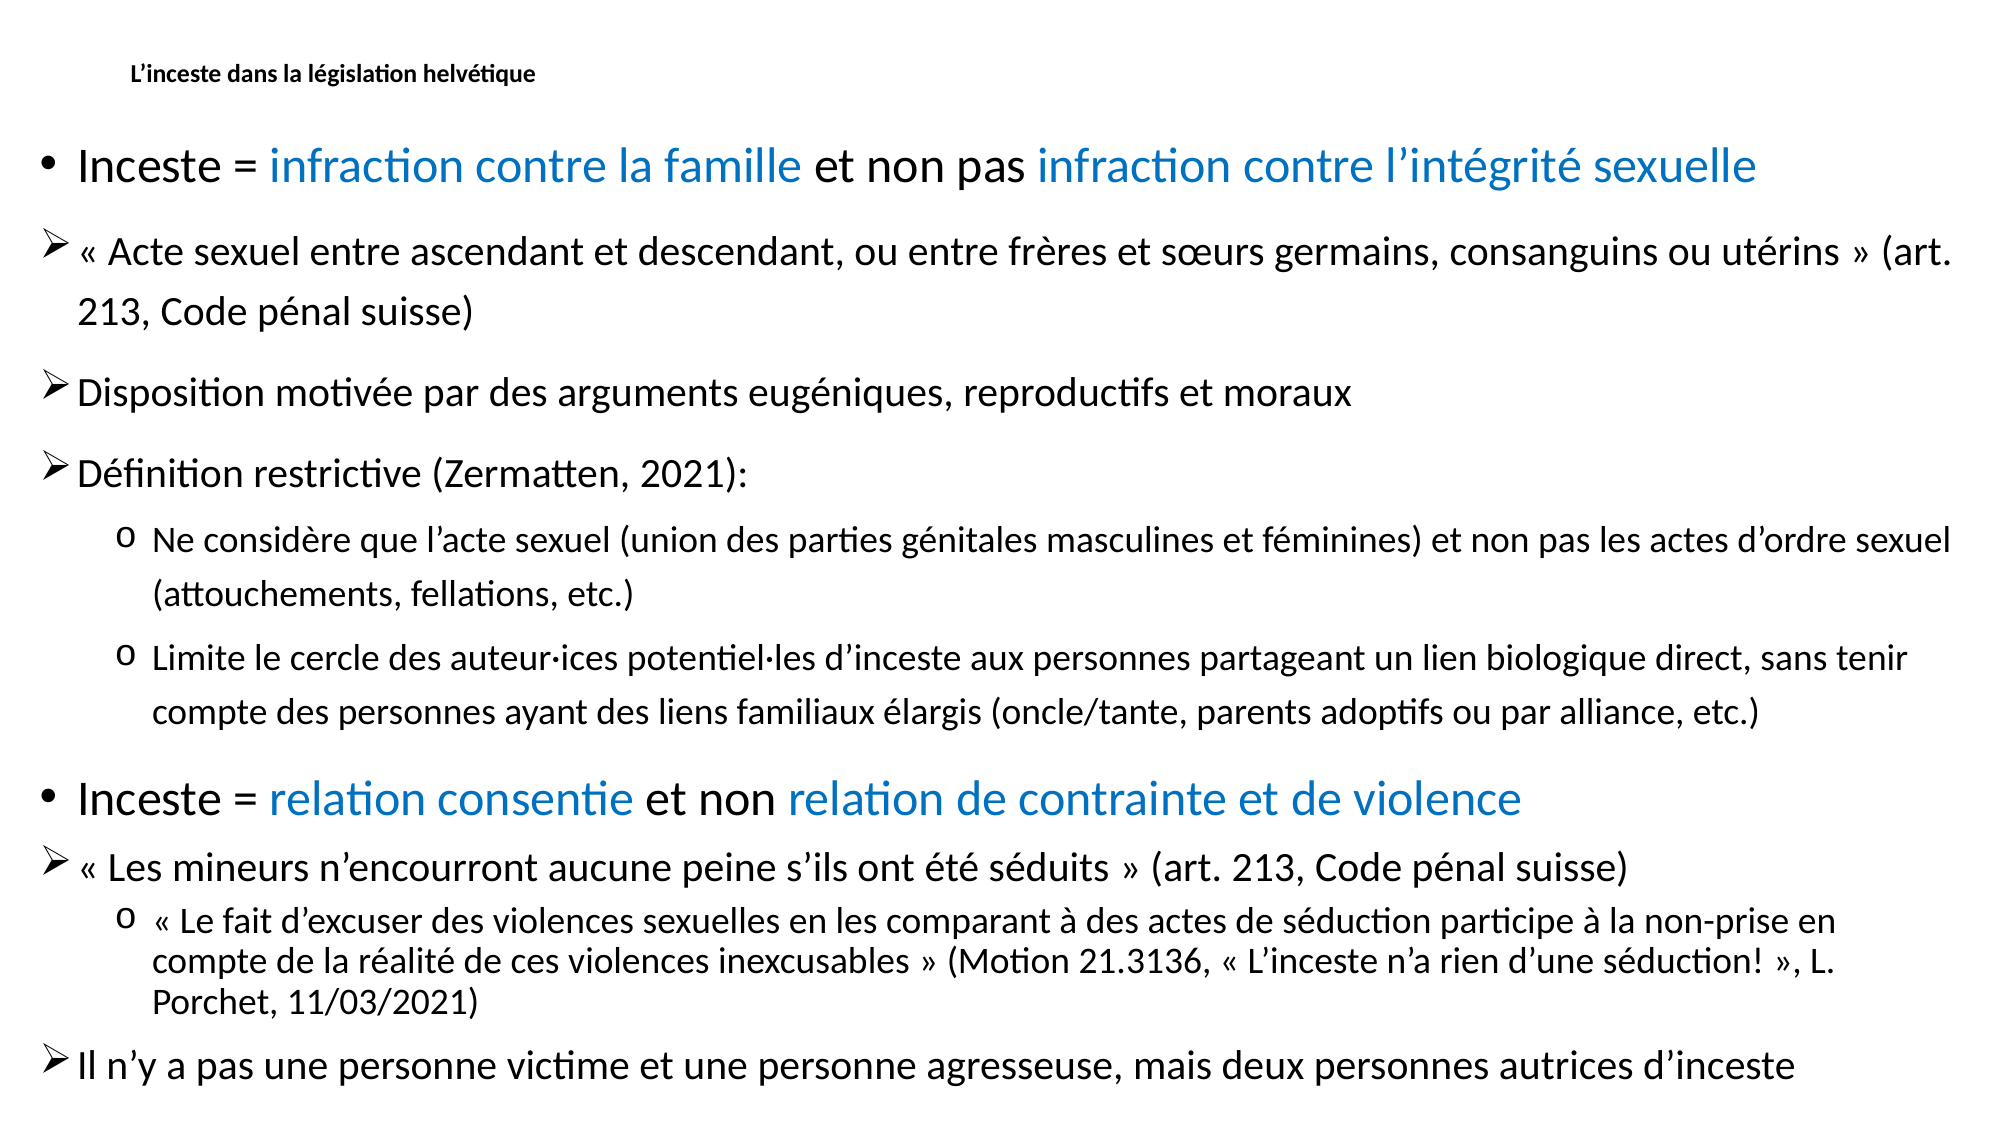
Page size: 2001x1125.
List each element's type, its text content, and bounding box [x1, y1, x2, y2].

list Inceste = infraction contre la famille et non pas infraction contre l’intégrité sexuelle « Acte sexuel entre ascendant et descendant, ou entre frères et sœurs germains, consanguins ou utérins » (art. 213, Code pénal suisse) Disposition motivée par des arguments eugéniques, reproductifs et moraux Définition restrictive (Zermatten, 2021): Ne considère que l’acte sexuel (union des parties génitales masculines et féminines) et non pas les actes d’ordre sexuel (attouchements, fellations, etc.) Limite le cercle des auteur·ices potentiel·les d’inceste aux personnes partageant un lien biologique direct, sans tenir compte des personnes ayant des liens familiaux élargis (oncle/tante, parents adoptifs ou par alliance, etc.) Inceste = relation consentie et non relation de contrainte et de violence « Les mineurs n’encourront aucune peine s’ils ont été séduits » (art. 213, Code pénal suisse) « Le fait d’excuser des violences sexuelles en les comparant à des actes de séduction participe à la non-prise en compte de la réalité de ces violences inexcusables » (Motion 21.3136, « L’inceste n’a rien d’une séduction! », L. Porchet, 11/03/2021) Il n’y a pas une personne victime et une personne agresseuse, mais deux personnes autrices d’inceste [24, 113, 1973, 1101]
title L’inceste dans la législation helvétique [115, 24, 1863, 113]
